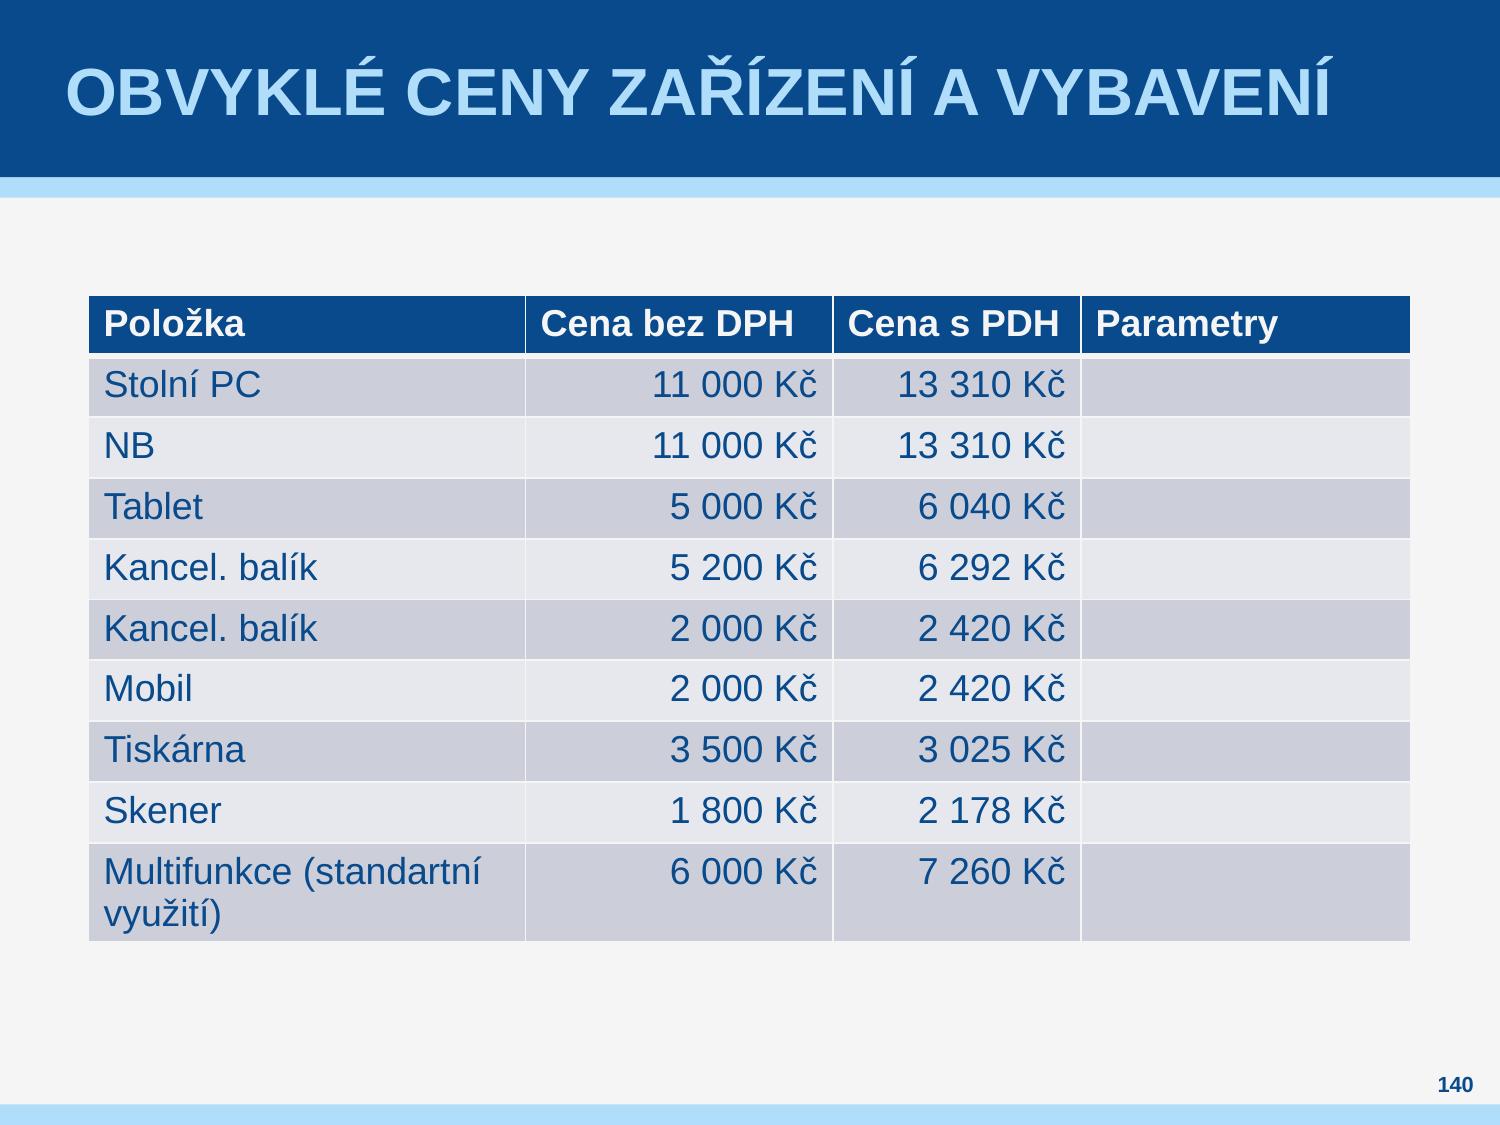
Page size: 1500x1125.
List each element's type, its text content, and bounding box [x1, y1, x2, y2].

table_cell 5 200 Kč [526, 540, 832, 599]
table_cell 6 000 Kč [526, 844, 832, 941]
table_cell 6 292 Kč [834, 540, 1080, 599]
table_cell Tiskárna [89, 722, 525, 781]
table_cell [1082, 844, 1410, 941]
table_cell 1 800 Kč [526, 783, 832, 842]
table_cell [1082, 540, 1410, 599]
table_header Parametry [1082, 296, 1410, 353]
table_cell Mobil [89, 661, 525, 720]
table_cell Kancel. balík [89, 540, 525, 599]
table_cell 5 000 Kč [526, 479, 832, 538]
table_cell 2 000 Kč [526, 661, 832, 720]
table_cell NB [89, 418, 525, 477]
table_cell 2 420 Kč [834, 661, 1080, 720]
table_cell [1082, 359, 1410, 416]
table_cell 3 500 Kč [526, 722, 832, 781]
table_cell 2 000 Kč [526, 600, 832, 659]
table_cell [1082, 661, 1410, 720]
table_header Cena bez DPH [526, 296, 832, 353]
table_cell [1082, 418, 1410, 477]
table_cell 7 260 Kč [834, 844, 1080, 941]
table_cell 13 310 Kč [834, 418, 1080, 477]
table_cell 2 178 Kč [834, 783, 1080, 842]
table_cell [1082, 722, 1410, 781]
table_cell [1082, 600, 1410, 659]
table_cell [1082, 783, 1410, 842]
table_header Cena s PDH [834, 296, 1080, 353]
table_cell Skener [89, 783, 525, 842]
title Obvyklé ceny zařízení a vybavení [59, 0, 1441, 178]
table_cell Tablet [89, 479, 525, 538]
table_cell 3 025 Kč [834, 722, 1080, 781]
table_cell 2 420 Kč [834, 600, 1080, 659]
table_cell 11 000 Kč [526, 418, 832, 477]
table_cell Stolní PC [89, 359, 525, 416]
table_cell 13 310 Kč [834, 359, 1080, 416]
table_cell [1082, 479, 1410, 538]
slide_number 140 [1417, 1068, 1495, 1099]
table_cell Multifunkce (standartní využití) [89, 844, 525, 941]
table_cell Kancel. balík [89, 600, 525, 659]
table_cell 6 040 Kč [834, 479, 1080, 538]
table_header Položka [89, 296, 525, 353]
table_cell 11 000 Kč [526, 359, 832, 416]
